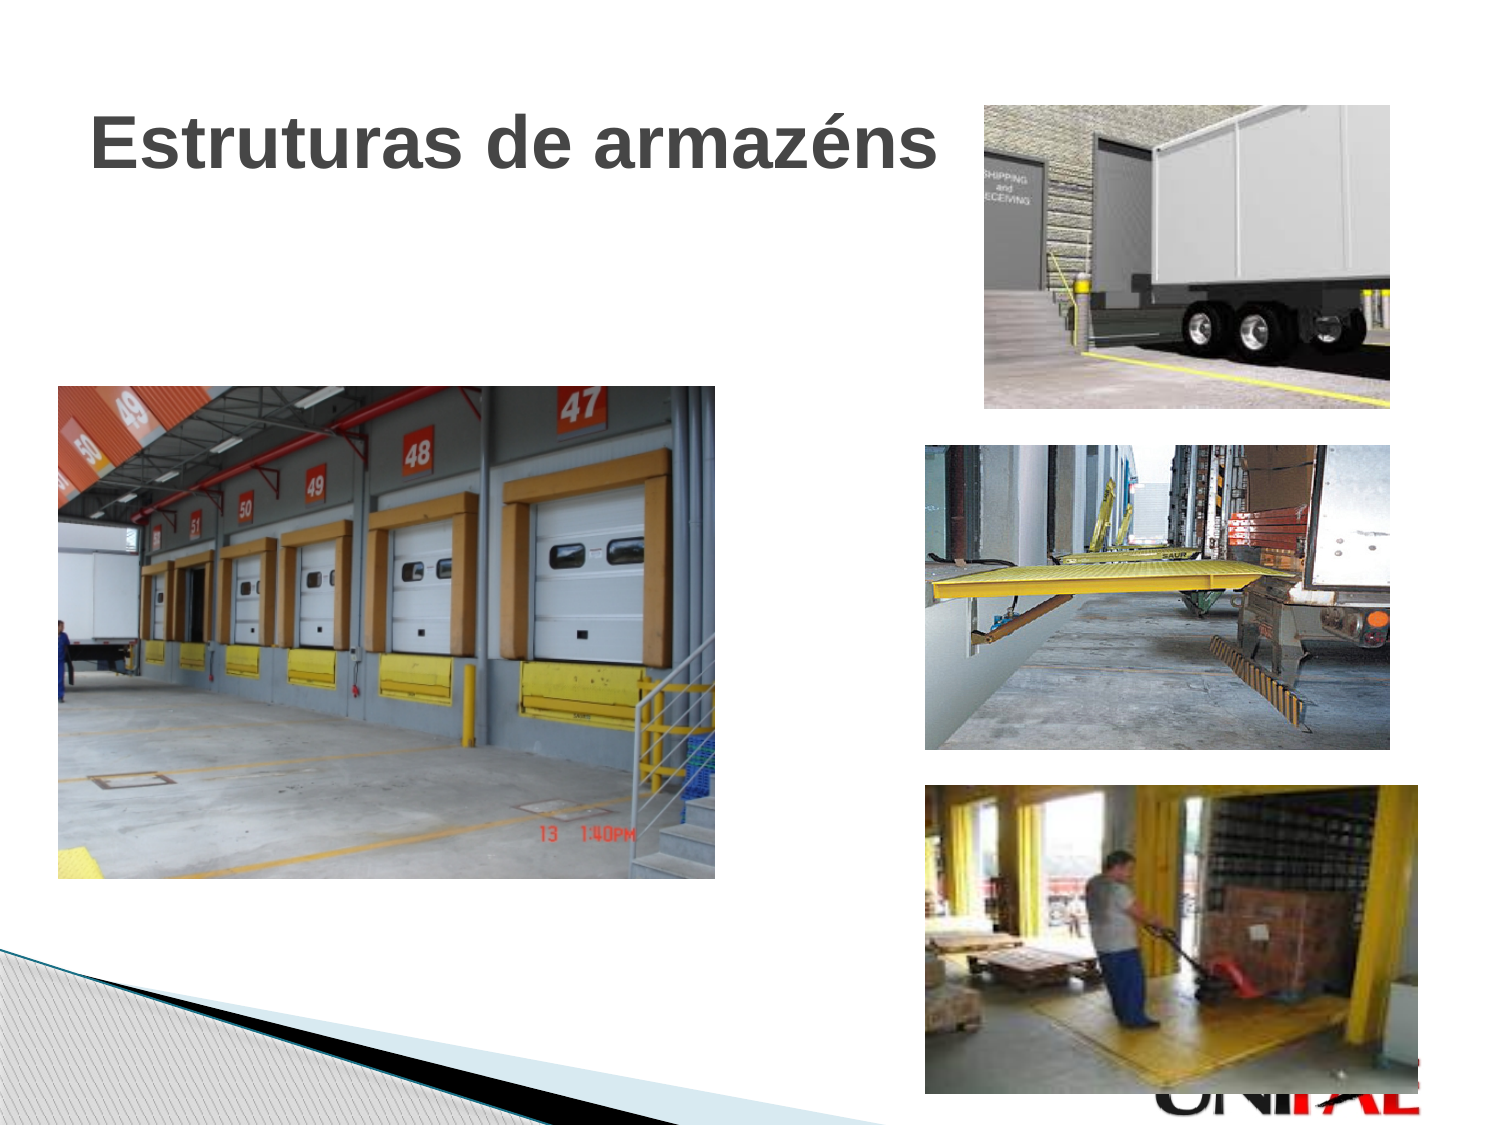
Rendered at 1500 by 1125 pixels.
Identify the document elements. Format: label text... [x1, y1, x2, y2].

title Estruturas de armazéns [75, 45, 1425, 233]
picture [925, 445, 1391, 751]
picture [58, 386, 716, 880]
picture [925, 784, 1424, 1118]
picture [984, 105, 1390, 409]
